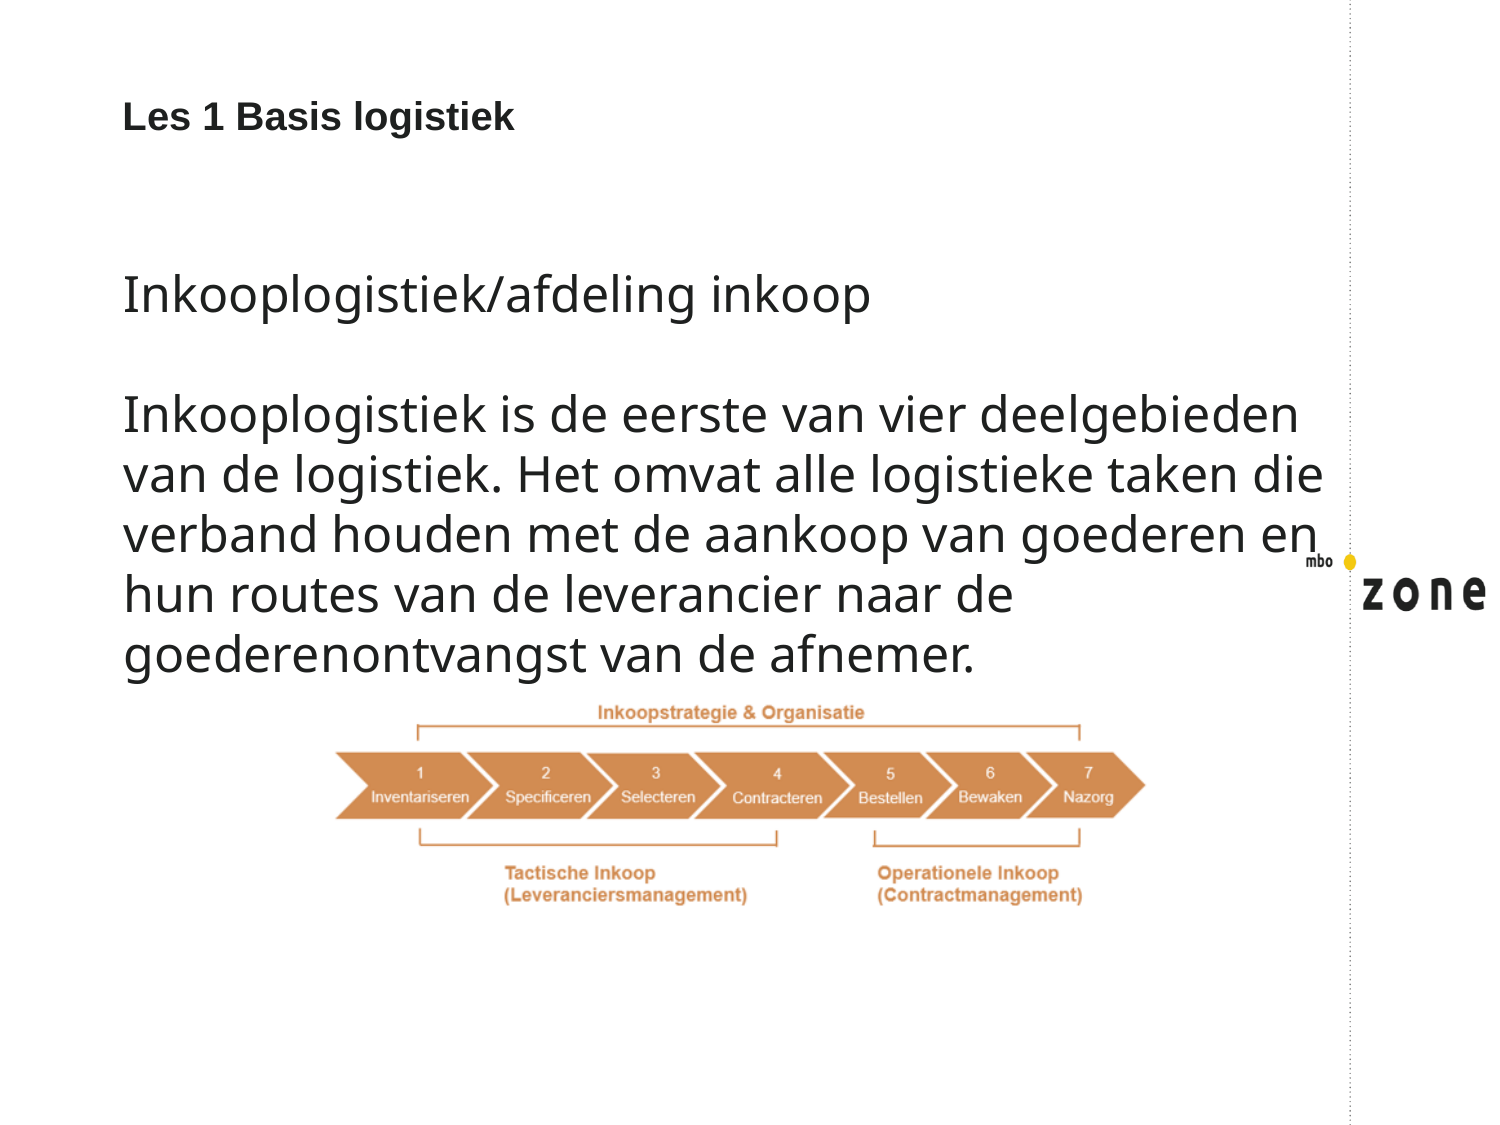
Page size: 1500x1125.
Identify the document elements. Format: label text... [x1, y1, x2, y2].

picture [1197, 274, 1500, 1125]
picture [1197, 0, 1500, 96]
text_box Les 1 Basis logistiek [122, 96, 1500, 274]
list Inkooplogistiek/afdeling inkoop Inkooplogistiek is de eerste van vier deelgebieden van de logistiek. Het omvat alle logistieke taken die verband houden met de aankoop van goederen en hun routes van de leverancier naar de goederenontvangst van de afnemer. [123, 274, 1329, 1005]
picture [324, 692, 1153, 916]
